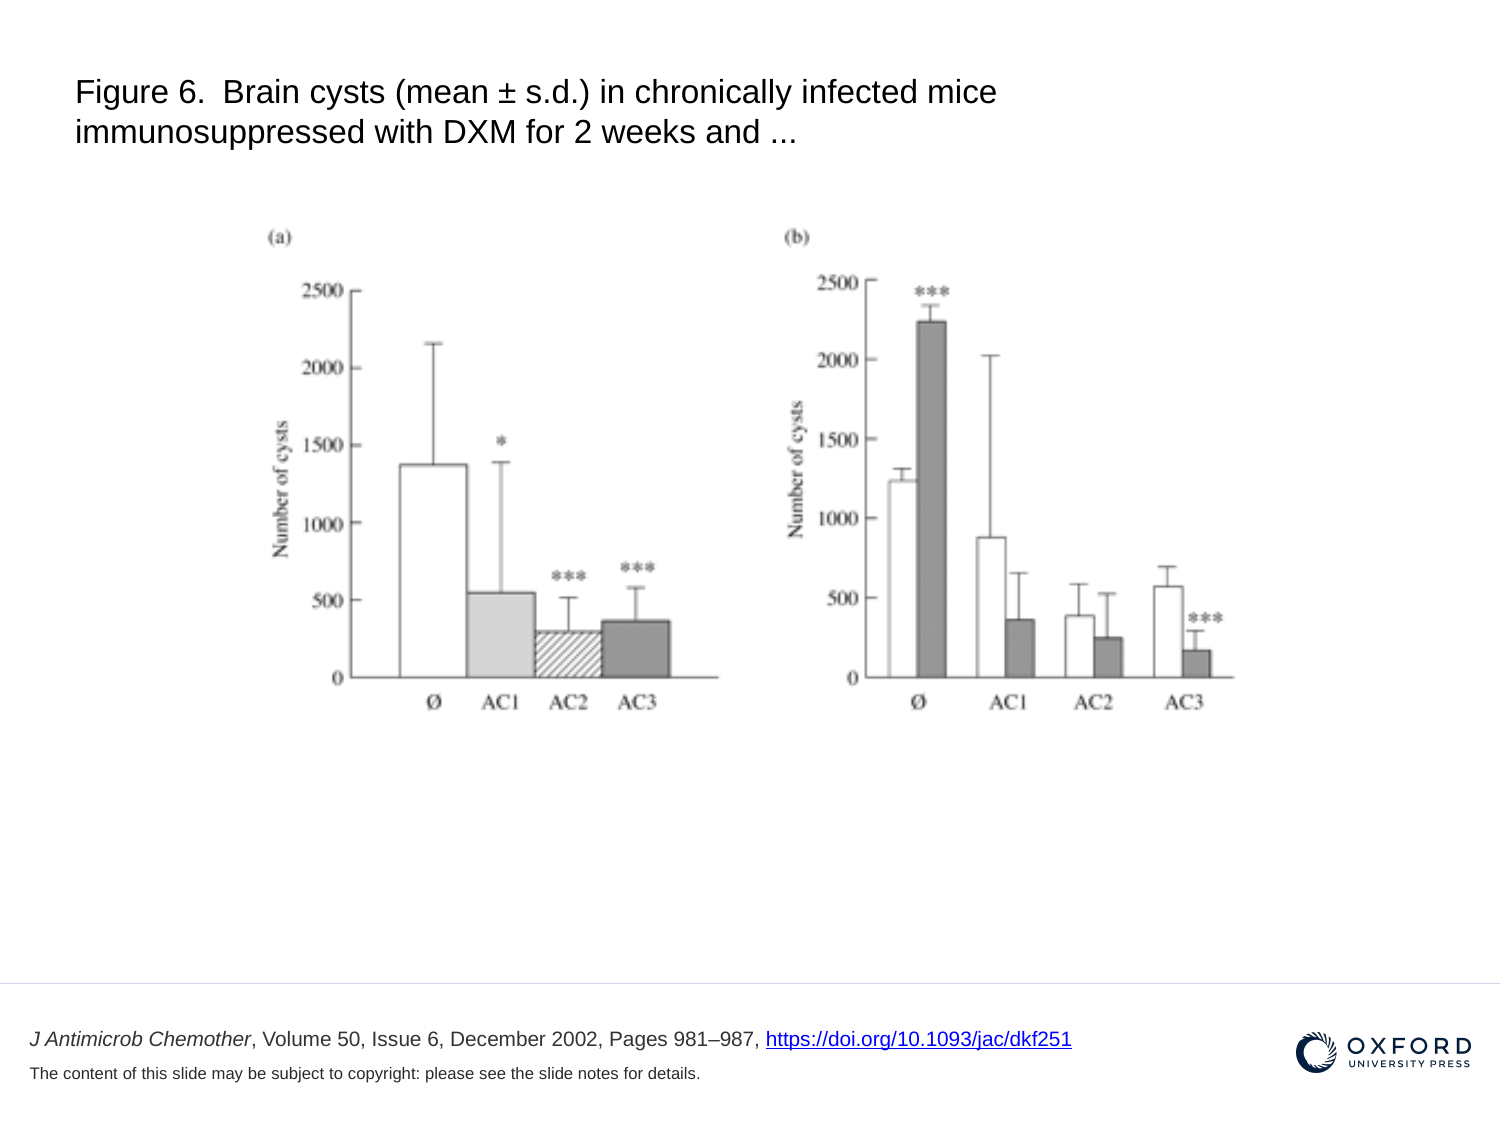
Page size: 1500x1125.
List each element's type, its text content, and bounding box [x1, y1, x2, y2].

picture [262, 224, 1238, 717]
title Figure 6. Brain cysts (mean ± s.d.) in chronically infected mice immunosuppressed with DXM for 2 weeks and ... [75, 69, 1078, 171]
picture [1296, 1032, 1471, 1073]
footer J Antimicrob Chemother, Volume 50, Issue 6, December 2002, Pages 981–987, https://doi.org/10.1093/jac/dkf251 The content of this slide may be subject to copyright: please see the slide notes for details. [0, 983, 1260, 1125]
